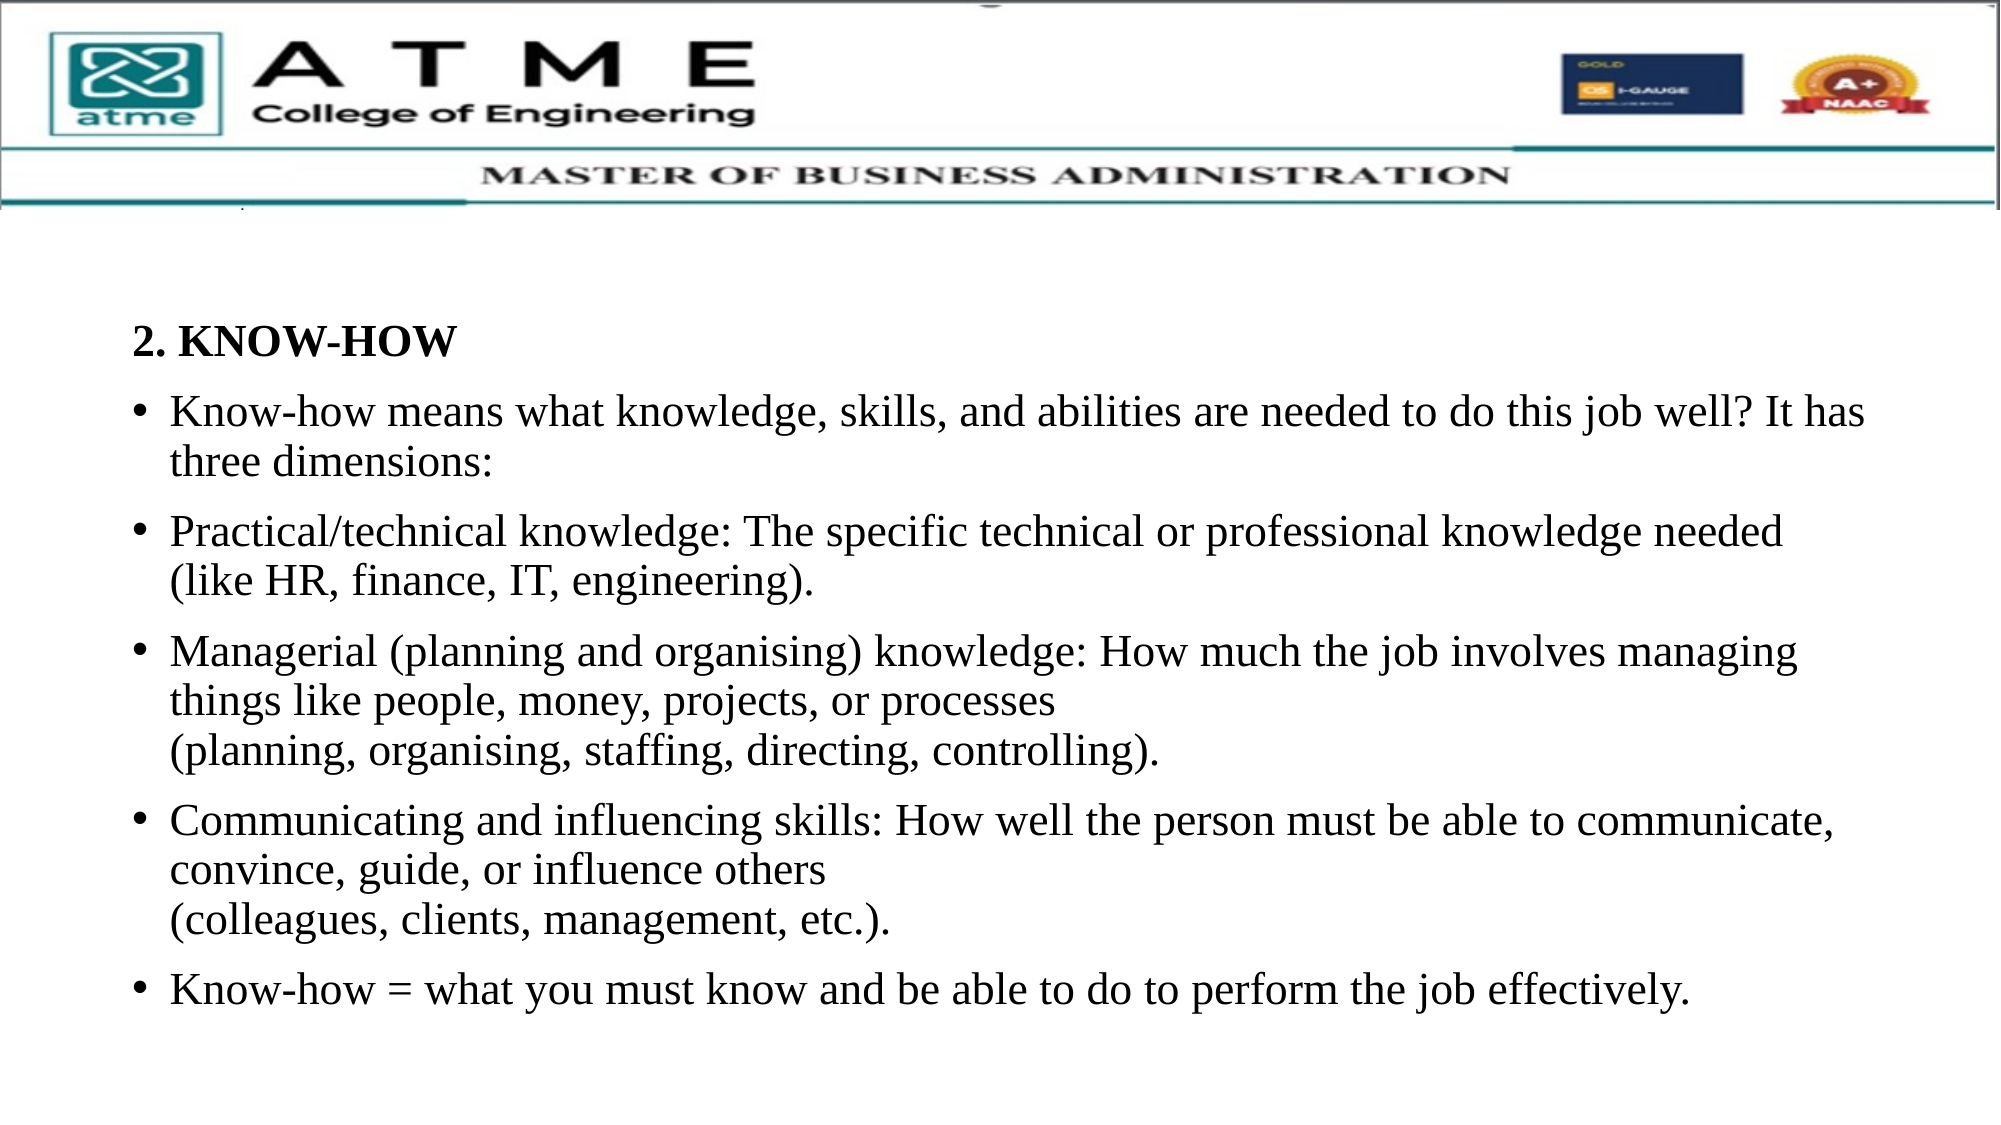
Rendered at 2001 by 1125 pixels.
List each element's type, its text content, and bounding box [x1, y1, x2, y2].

list 2. KNOW-HOW Know-how means what knowledge, skills, and abilities are needed to do this job well? It has three dimensions: Practical/technical knowledge: The specific technical or professional knowledge needed (like HR, finance, IT, engineering). Managerial (planning and organising) knowledge: How much the job involves managing things like people, money, projects, or processes (planning, organising, staffing, directing, controlling). Communicating and influencing skills: How well the person must be able to communicate, convince, guide, or influence others (colleagues, clients, management, etc.). Know-how = what you must know and be able to do to perform the job effectively. [117, 309, 1883, 1024]
picture [0, 0, 2000, 210]
